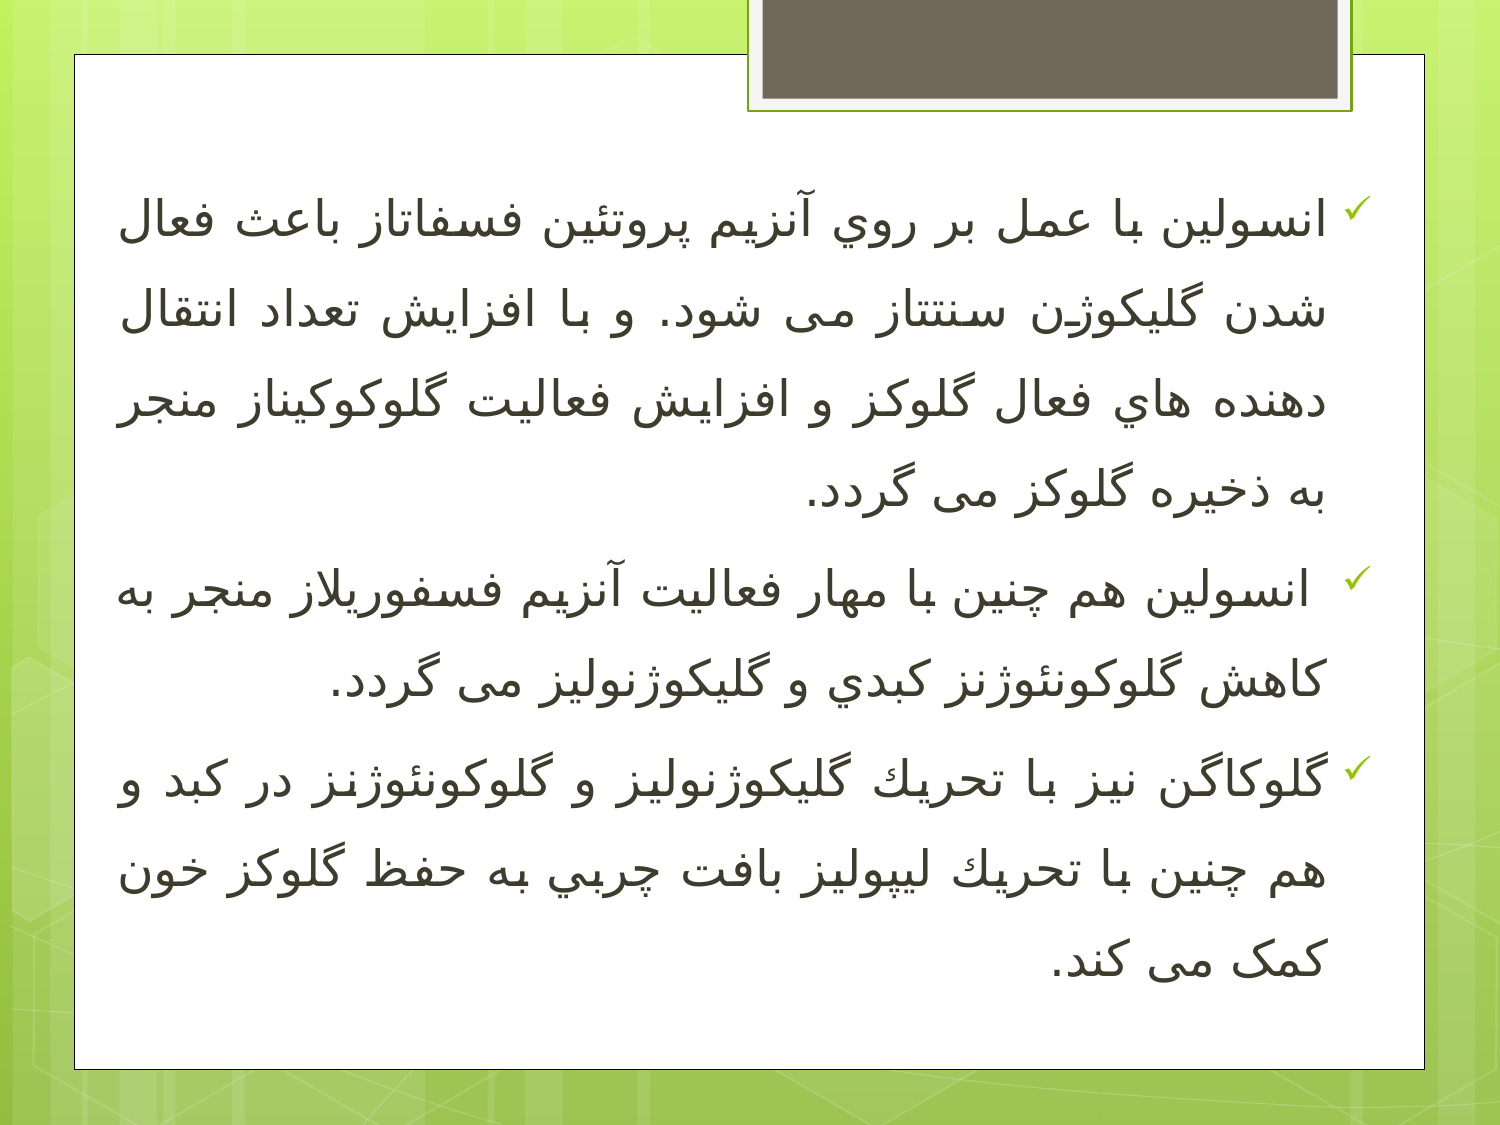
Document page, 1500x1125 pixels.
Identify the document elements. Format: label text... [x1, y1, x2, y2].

list انسولين با عمل بر روي آنزيم پروتئين فسفاتاز باعث فعال شدن گليكوژن سنتتاز می شود. و با افزايش تعداد انتقال دهنده هاي فعال گلوكز و افزايش فعاليت گلوكوكيناز منجر به ذخیره گلوکز می گردد. انسولین هم چنین با مهار فعالیت آنزیم فسفوريلاز منجر به كاهش گلوكونئوژنز كبدي و گليكوژنوليز می گردد. گلوكاگن نیز با تحريك گليكوژنوليز و گلوكونئوژنز در كبد و هم چنین با تحريك ليپوليز بافت چربي به حفظ گلوکز خون کمک می کند. [100, 149, 1400, 1083]
